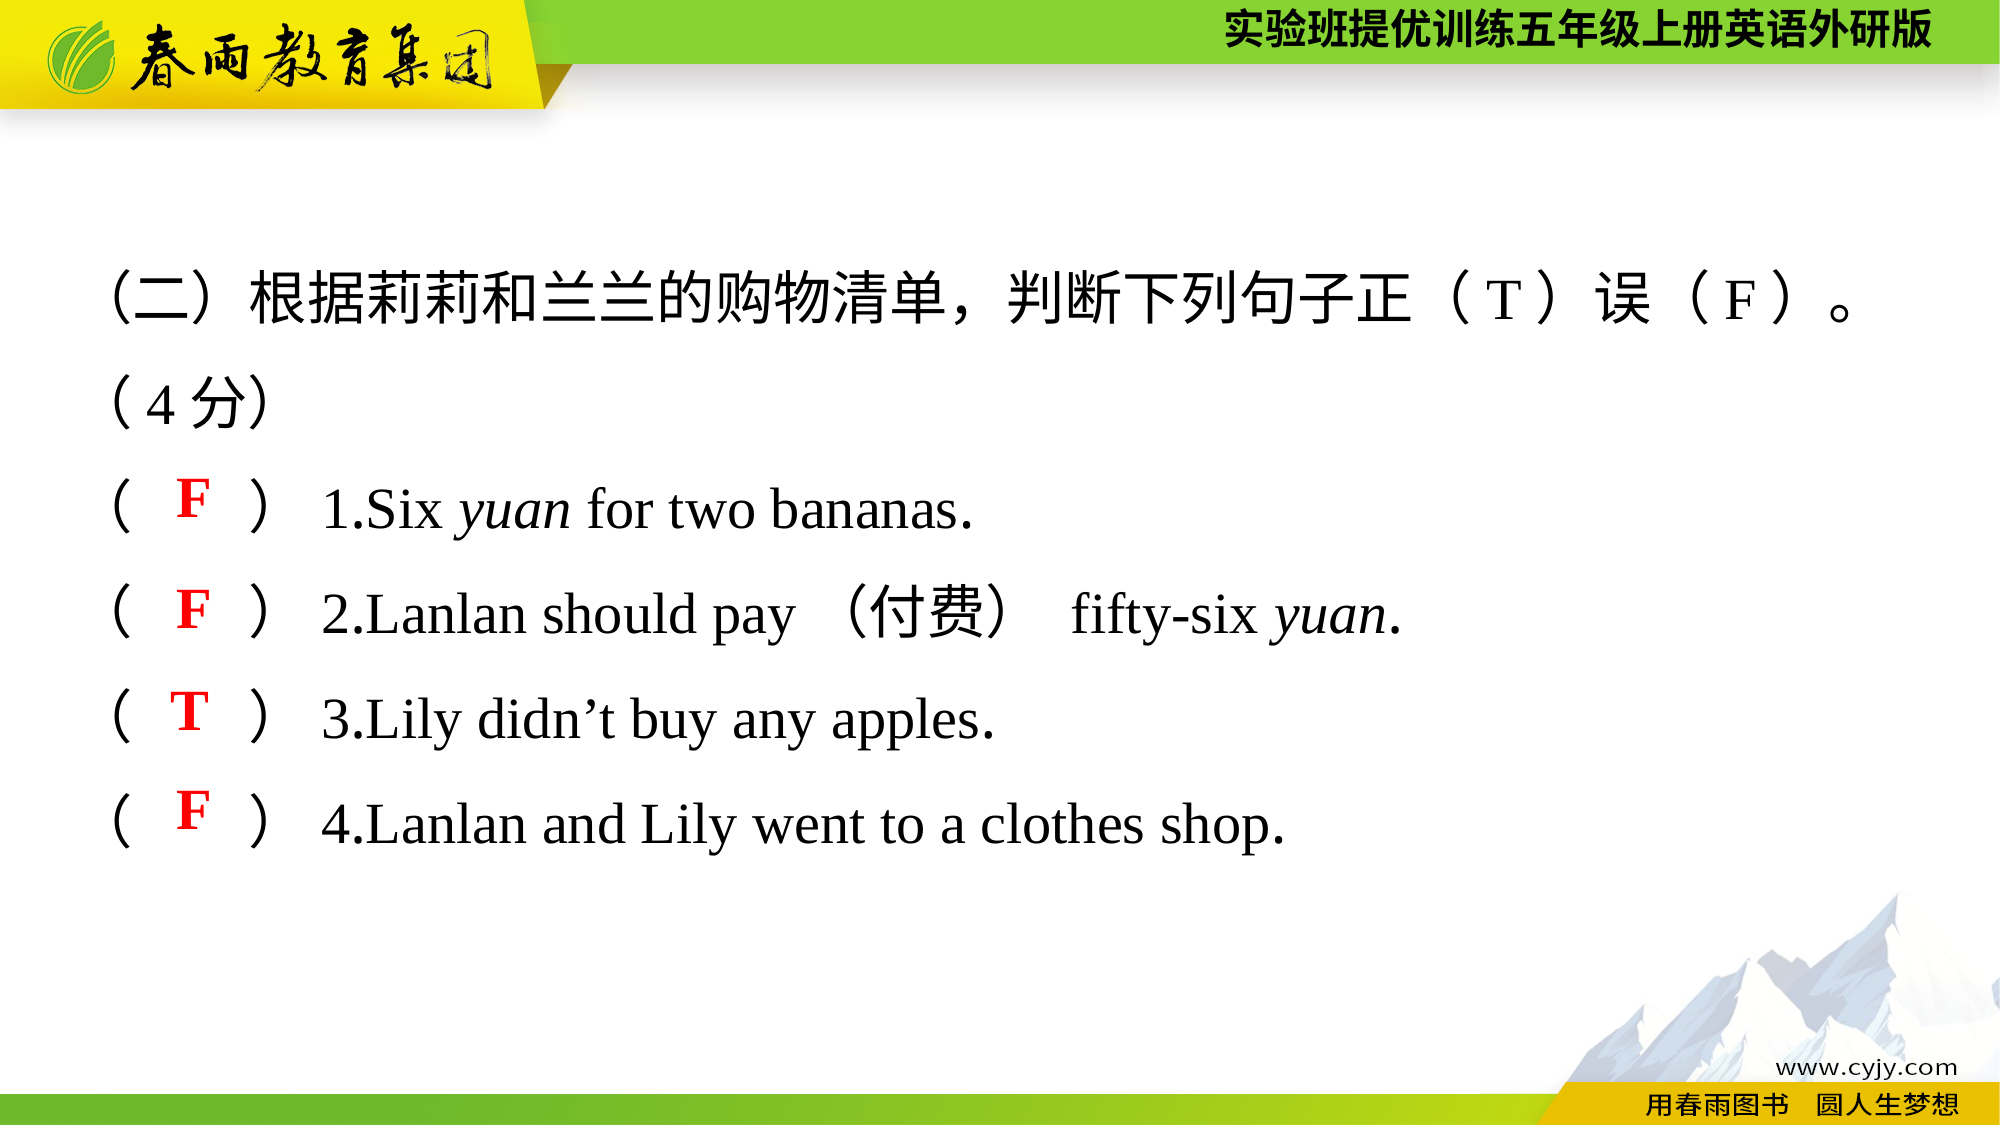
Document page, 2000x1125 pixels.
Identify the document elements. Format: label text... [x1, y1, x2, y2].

text_box T [155, 664, 225, 750]
text_box F [161, 562, 227, 648]
list （二）根据莉莉和兰兰的购物清单，判断下列句子正（T）误（F）。 （4分） （ ）1.Six yuan for two bananas. （ ）2.Lanlan should pay（付费） fifty-six yuan. （ ）3.Lily didn’t buy any apples. （ ）4.Lanlan and Lily went to a clothes shop. [59, 218, 1944, 870]
text_box F [161, 764, 227, 849]
picture [0, 0, 2000, 1125]
text_box F [161, 451, 227, 537]
